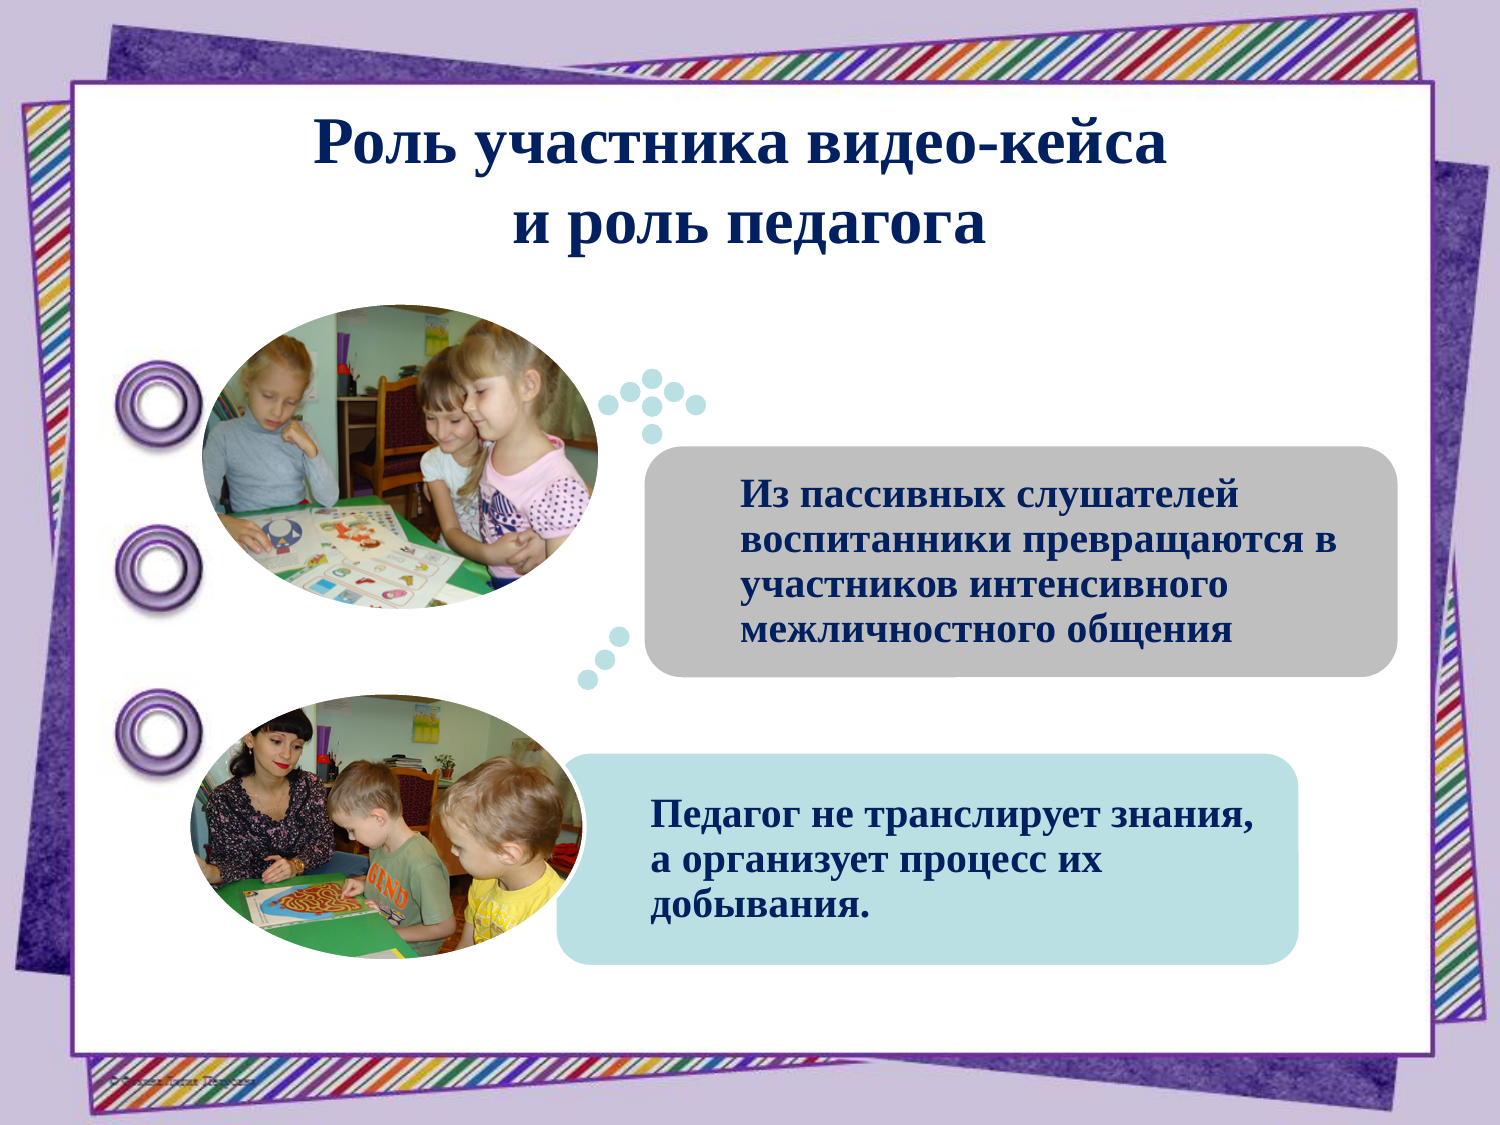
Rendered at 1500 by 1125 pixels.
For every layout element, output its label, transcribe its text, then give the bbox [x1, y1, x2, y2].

picture [0, 0, 1500, 1125]
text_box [111, 278, 1400, 979]
title Роль участника видео-кейса и роль педагога [75, 90, 1425, 233]
